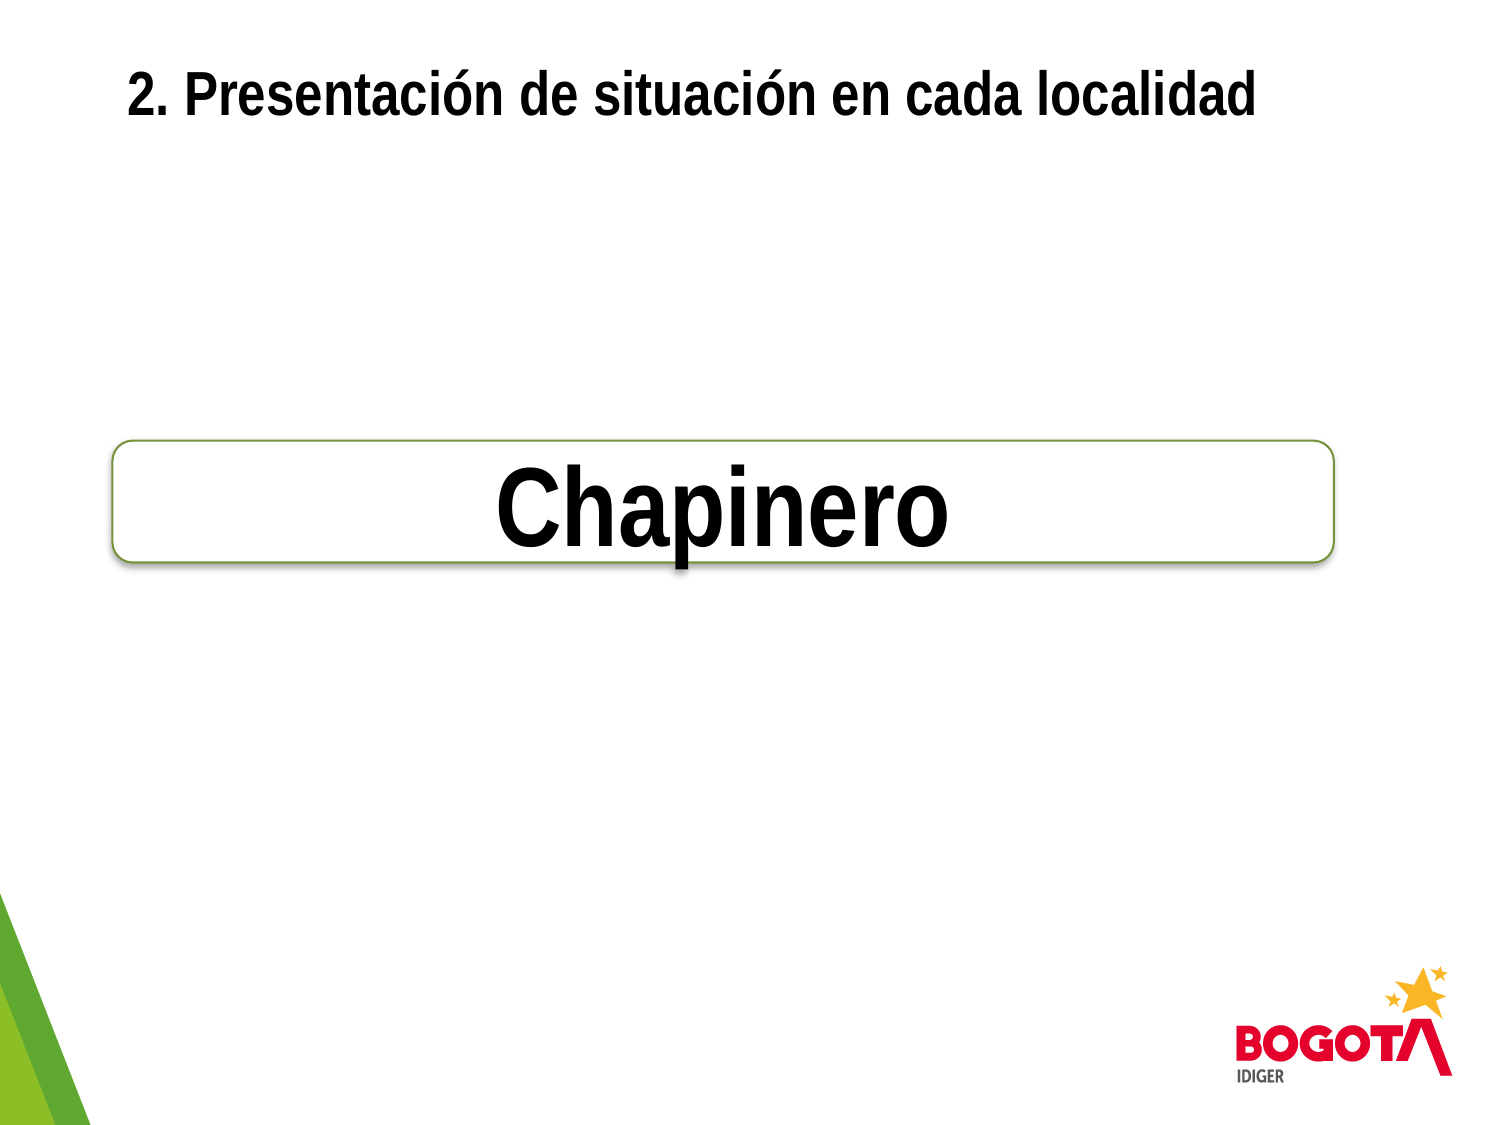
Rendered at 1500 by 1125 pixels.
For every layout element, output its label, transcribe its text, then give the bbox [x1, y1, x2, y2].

picture [0, 0, 1500, 1125]
title 2. Presentación de situación en cada localidad [112, 20, 1388, 161]
text_box Chapinero [111, 439, 1335, 564]
